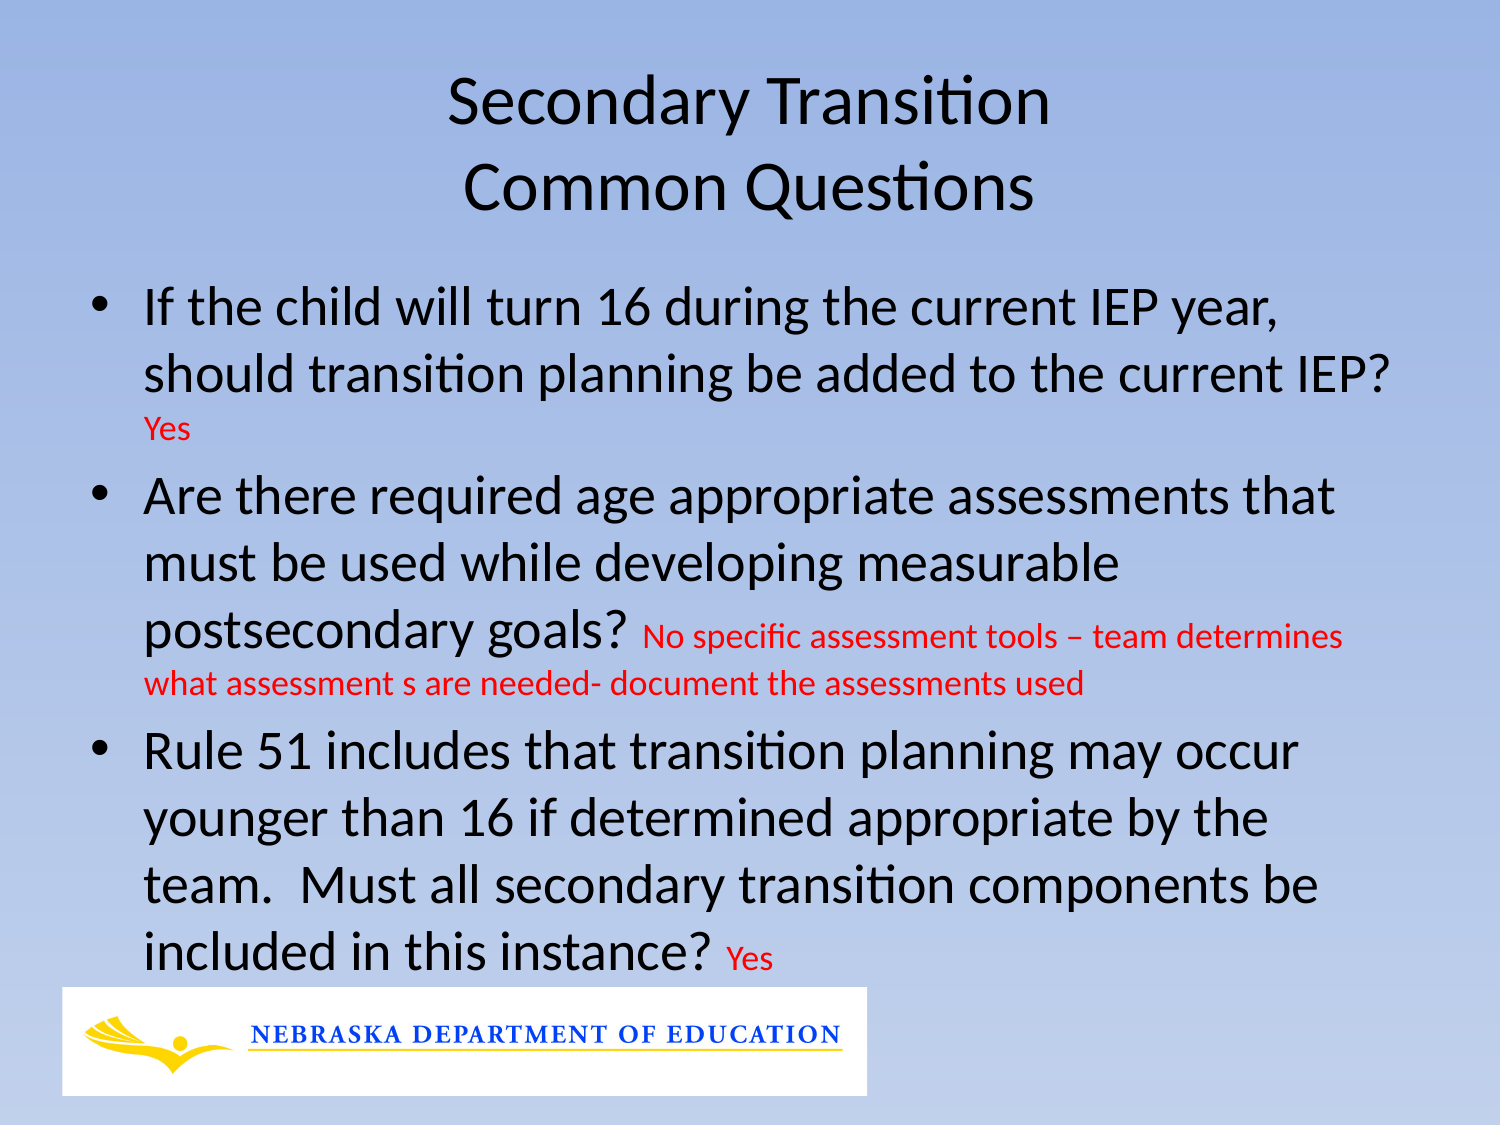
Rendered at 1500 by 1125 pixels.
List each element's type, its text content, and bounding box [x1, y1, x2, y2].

title Secondary Transition Common Questions [75, 45, 1425, 233]
picture [62, 987, 868, 1096]
list If the child will turn 16 during the current IEP year, should transition planning be added to the current IEP? Yes Are there required age appropriate assessments that must be used while developing measurable postsecondary goals? No specific assessment tools – team determines what assessment s are needed- document the assessments used Rule 51 includes that transition planning may occur younger than 16 if determined appropriate by the team. Must all secondary transition components be included in this instance? Yes [75, 262, 1425, 1005]
